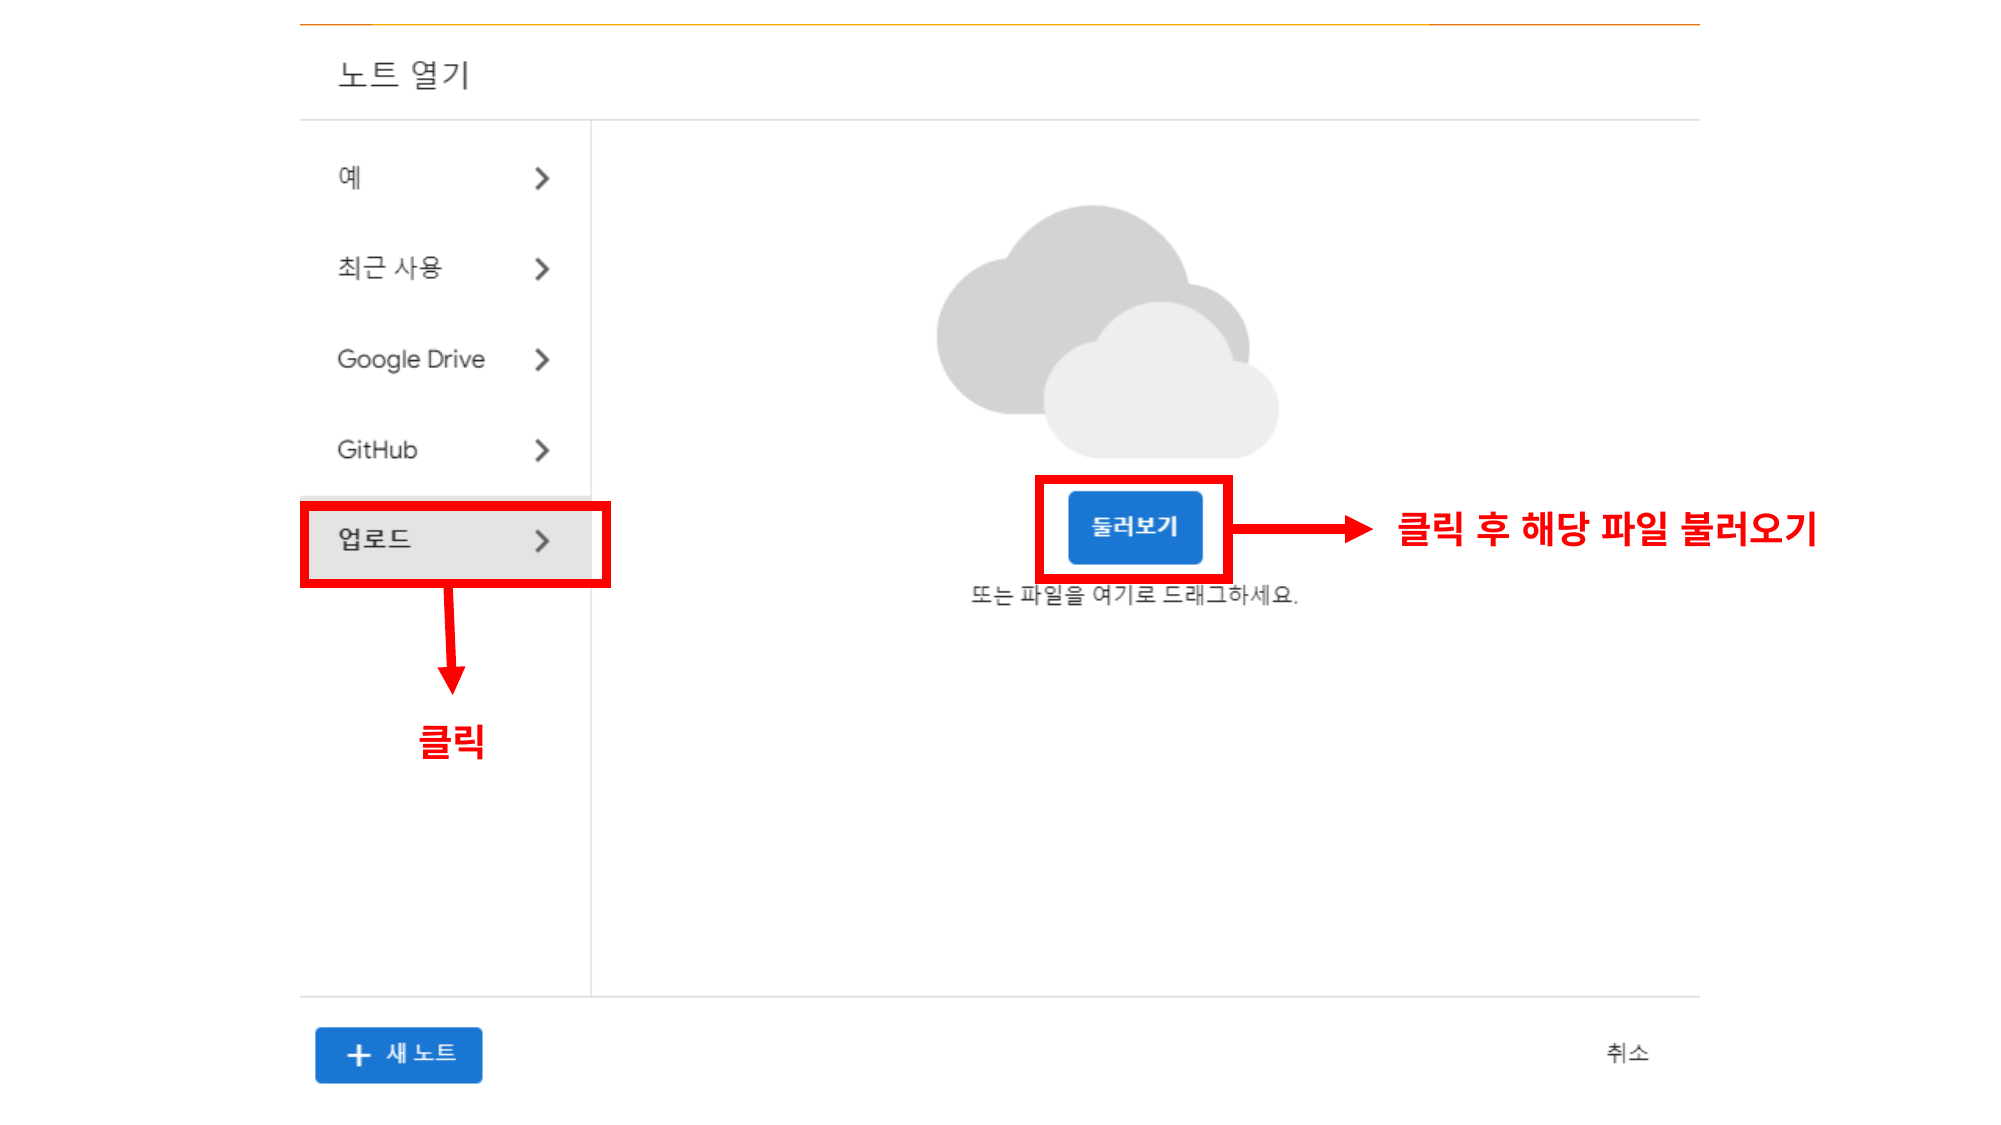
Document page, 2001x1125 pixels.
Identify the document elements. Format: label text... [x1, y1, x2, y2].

picture [299, 24, 1700, 1101]
text_box 클릭 후 해당 파일 불러오기 [1700, 498, 1889, 559]
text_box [448, 583, 453, 695]
